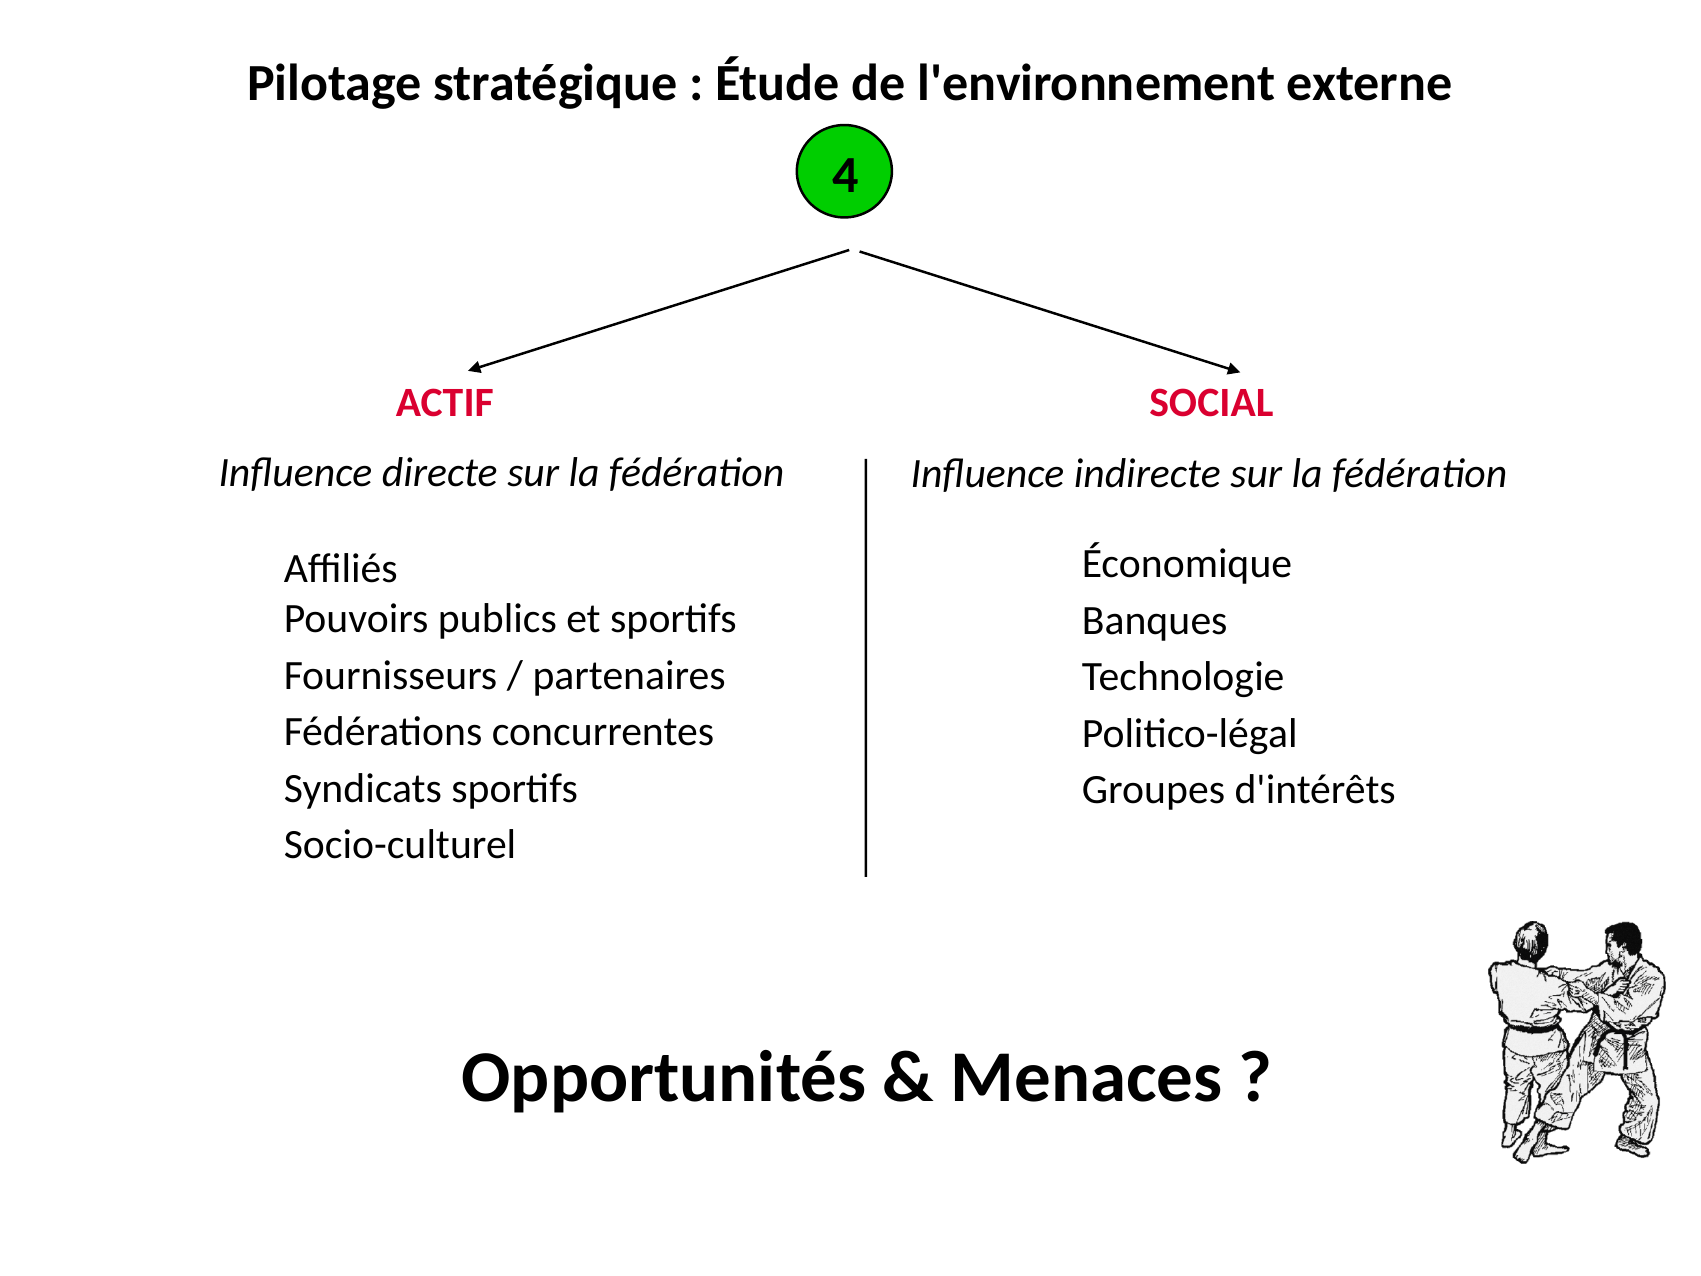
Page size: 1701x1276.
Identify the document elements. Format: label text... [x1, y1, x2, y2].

text_box Opportunités & Menaces ? [461, 1028, 1366, 1117]
picture [1487, 920, 1666, 1165]
text_box Pilotage stratégique : Étude de l'environnement externe [0, 48, 1701, 149]
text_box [218, 249, 1545, 934]
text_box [796, 124, 893, 218]
